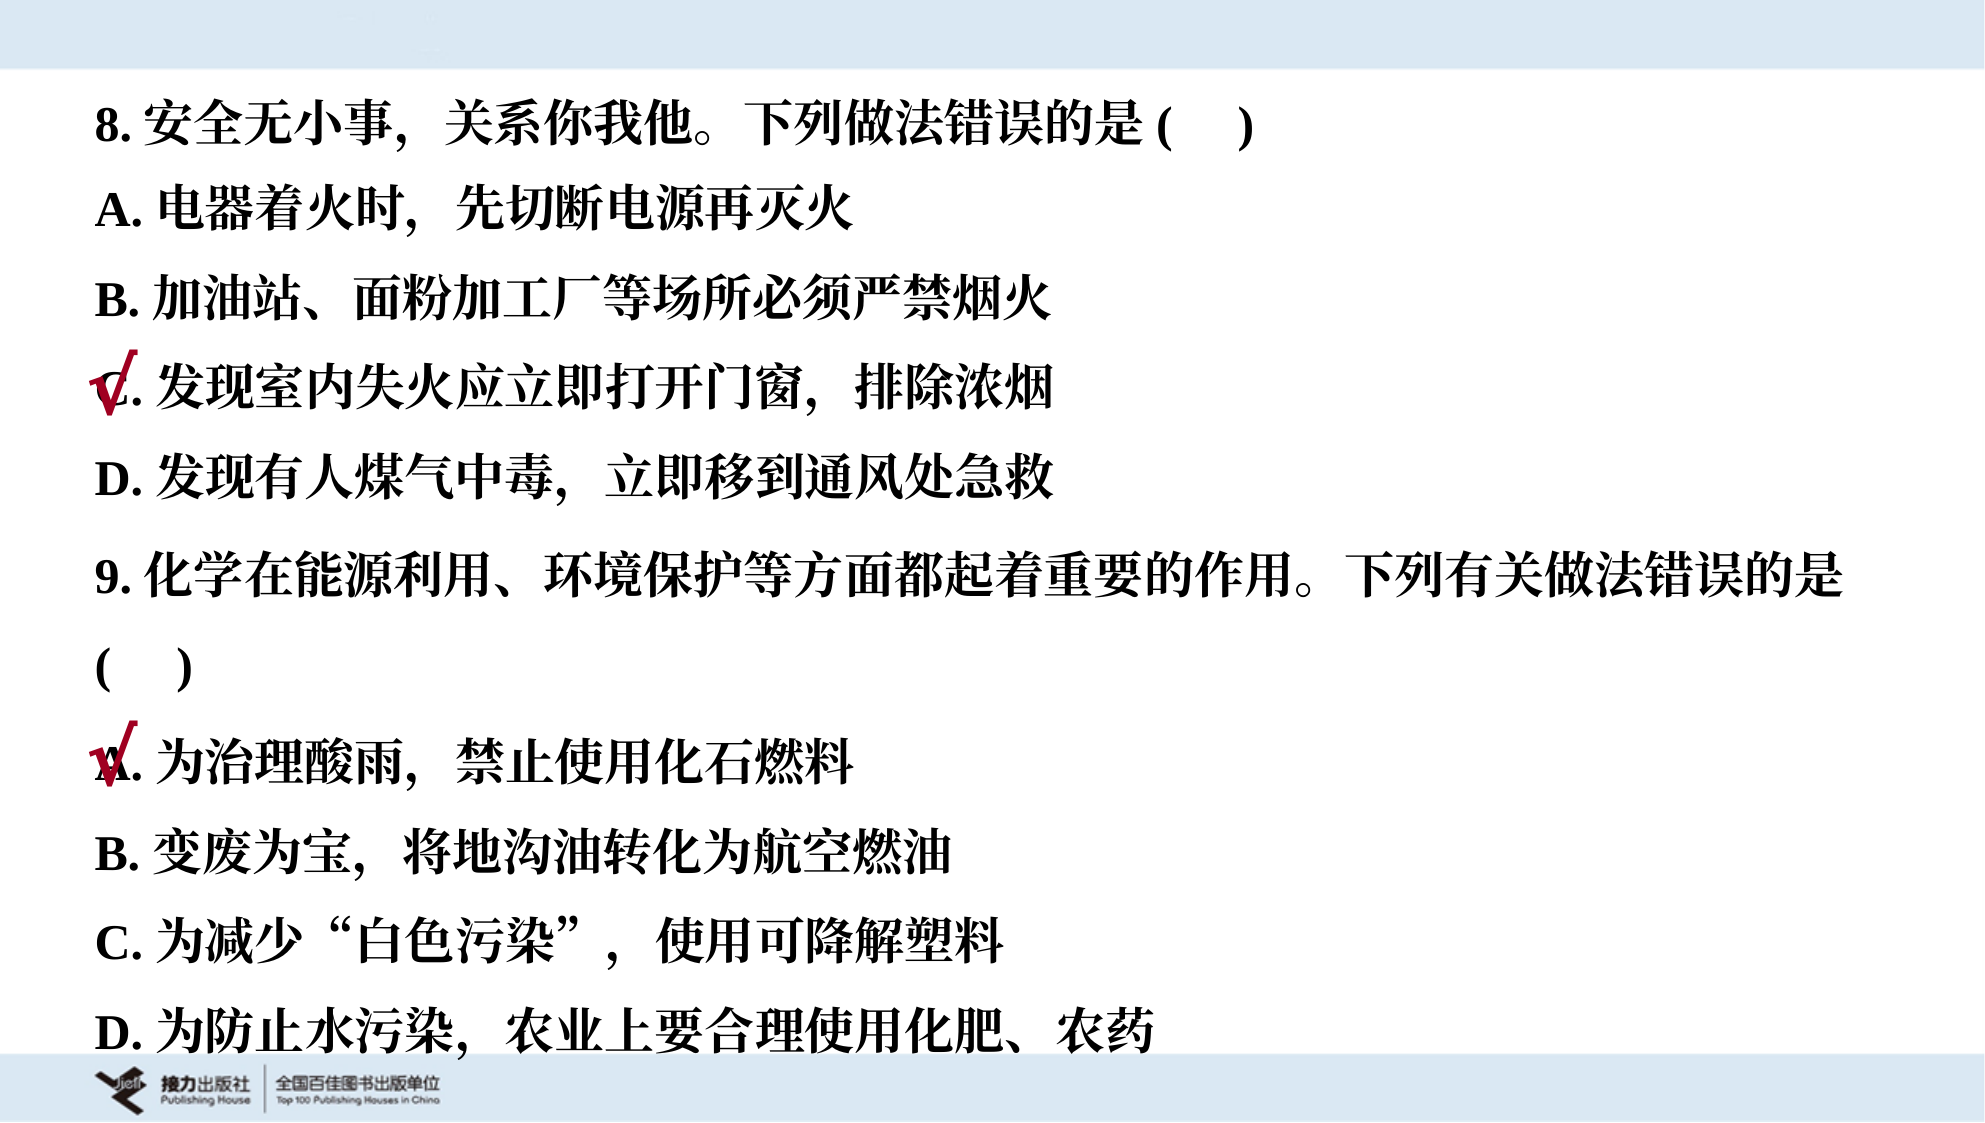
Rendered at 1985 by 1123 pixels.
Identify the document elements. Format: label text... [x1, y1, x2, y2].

text_box A.为治理酸雨，禁止使用化石燃料 B.变废为宝，将地沟油转化为航空燃油 C.为减少“白色污染”，使用可降解塑料 D.为防止水污染，农业上要合理使用化肥、农药 [94, 700, 1892, 1060]
text_box √ [86, 337, 139, 431]
text_box √ [86, 708, 139, 802]
text_box 9.化学在能源利用、环境保护等方面都起着重要的作用。下列有关做法错误的是 ( ) [94, 513, 1892, 693]
text_box A.电器着火时，先切断电源再灭火 B.加油站、面粉加工厂等场所必须严禁烟火 C.发现室内失火应立即打开门窗，排除浓烟 D.发现有人煤气中毒，立即移到通风处急救 [94, 146, 1892, 506]
picture [0, 0, 1985, 1122]
text_box 8.安全无小事，关系你我他。下列做法错误的是( ) [94, 49, 1892, 146]
